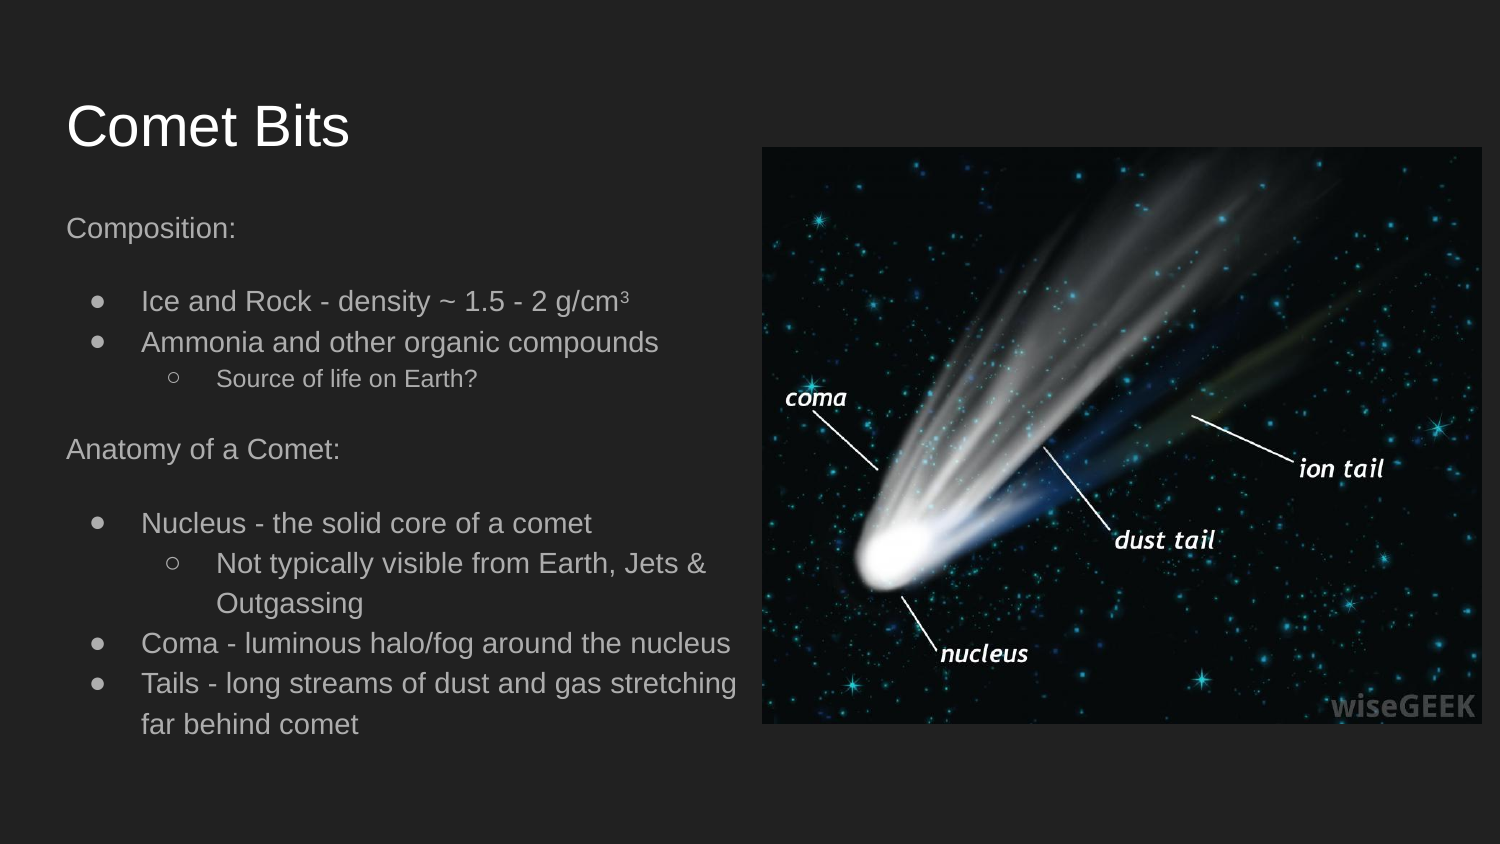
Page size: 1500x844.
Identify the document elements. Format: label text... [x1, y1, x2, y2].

picture [761, 146, 1482, 724]
list Composition: Ice and Rock - density ~ 1.5 - 2 g/cm3 Ammonia and other organic compounds Source of life on Earth? Anatomy of a Comet: Nucleus - the solid core of a comet Not typically visible from Earth, Jets & Outgassing Coma - luminous halo/fog around the nucleus Tails - long streams of dust and gas stretching far behind comet [51, 189, 762, 750]
title Comet Bits [51, 72, 1449, 167]
